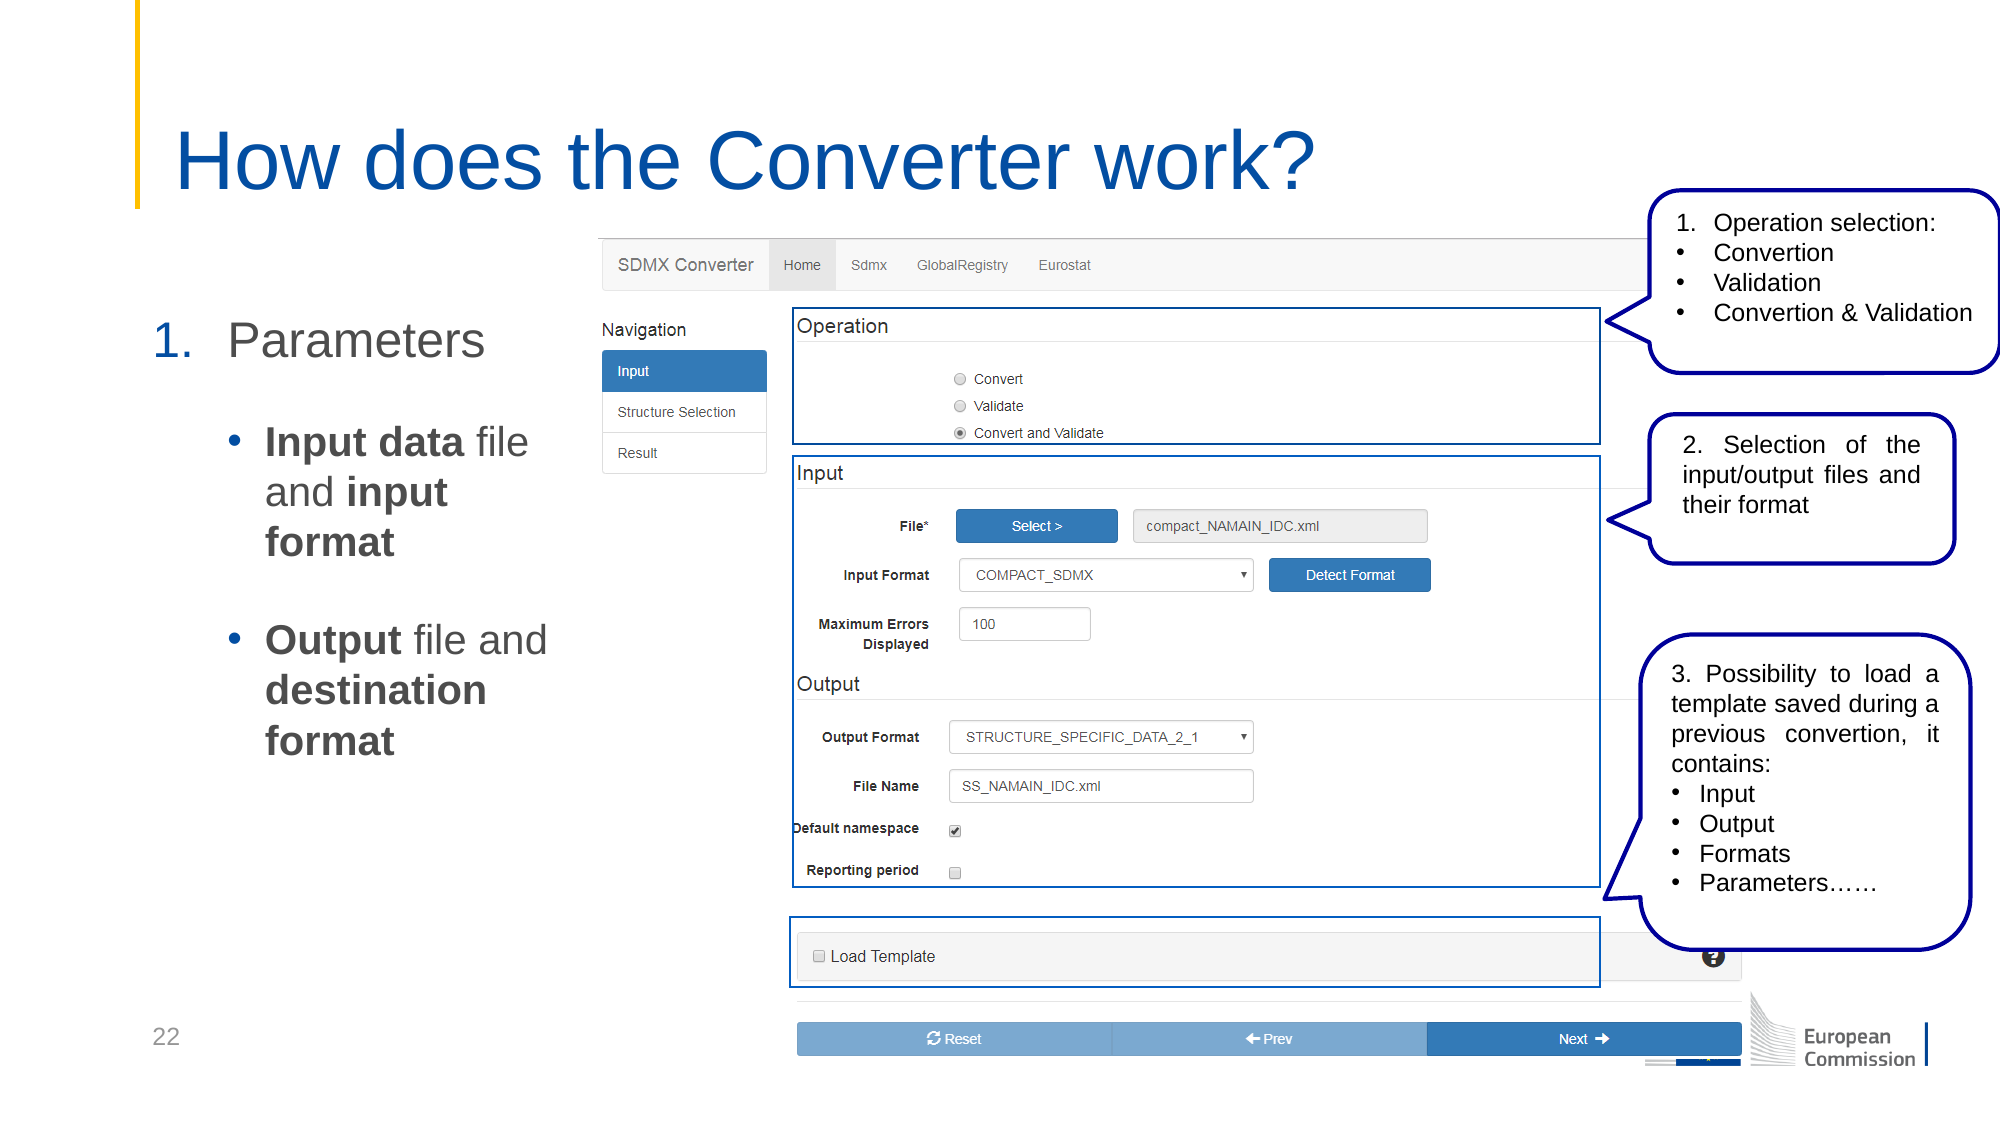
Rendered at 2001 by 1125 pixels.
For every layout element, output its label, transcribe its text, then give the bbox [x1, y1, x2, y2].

title How does the Converter work? [159, 79, 1885, 208]
text_box Operation selection: Convertion Validation Convertion & Validation [1649, 190, 2000, 373]
text_box 3. Possibility to load a template saved during a previous convertion, it contains: Input Output Formats Parameters…… [1746, 634, 1971, 950]
list Parameters Input data file and input format Output file and destination format [137, 299, 588, 937]
slide_number 22 [137, 1005, 588, 1066]
text_box 2. Selection of the input/output files and their format [1746, 414, 1955, 564]
picture [598, 238, 1928, 1066]
